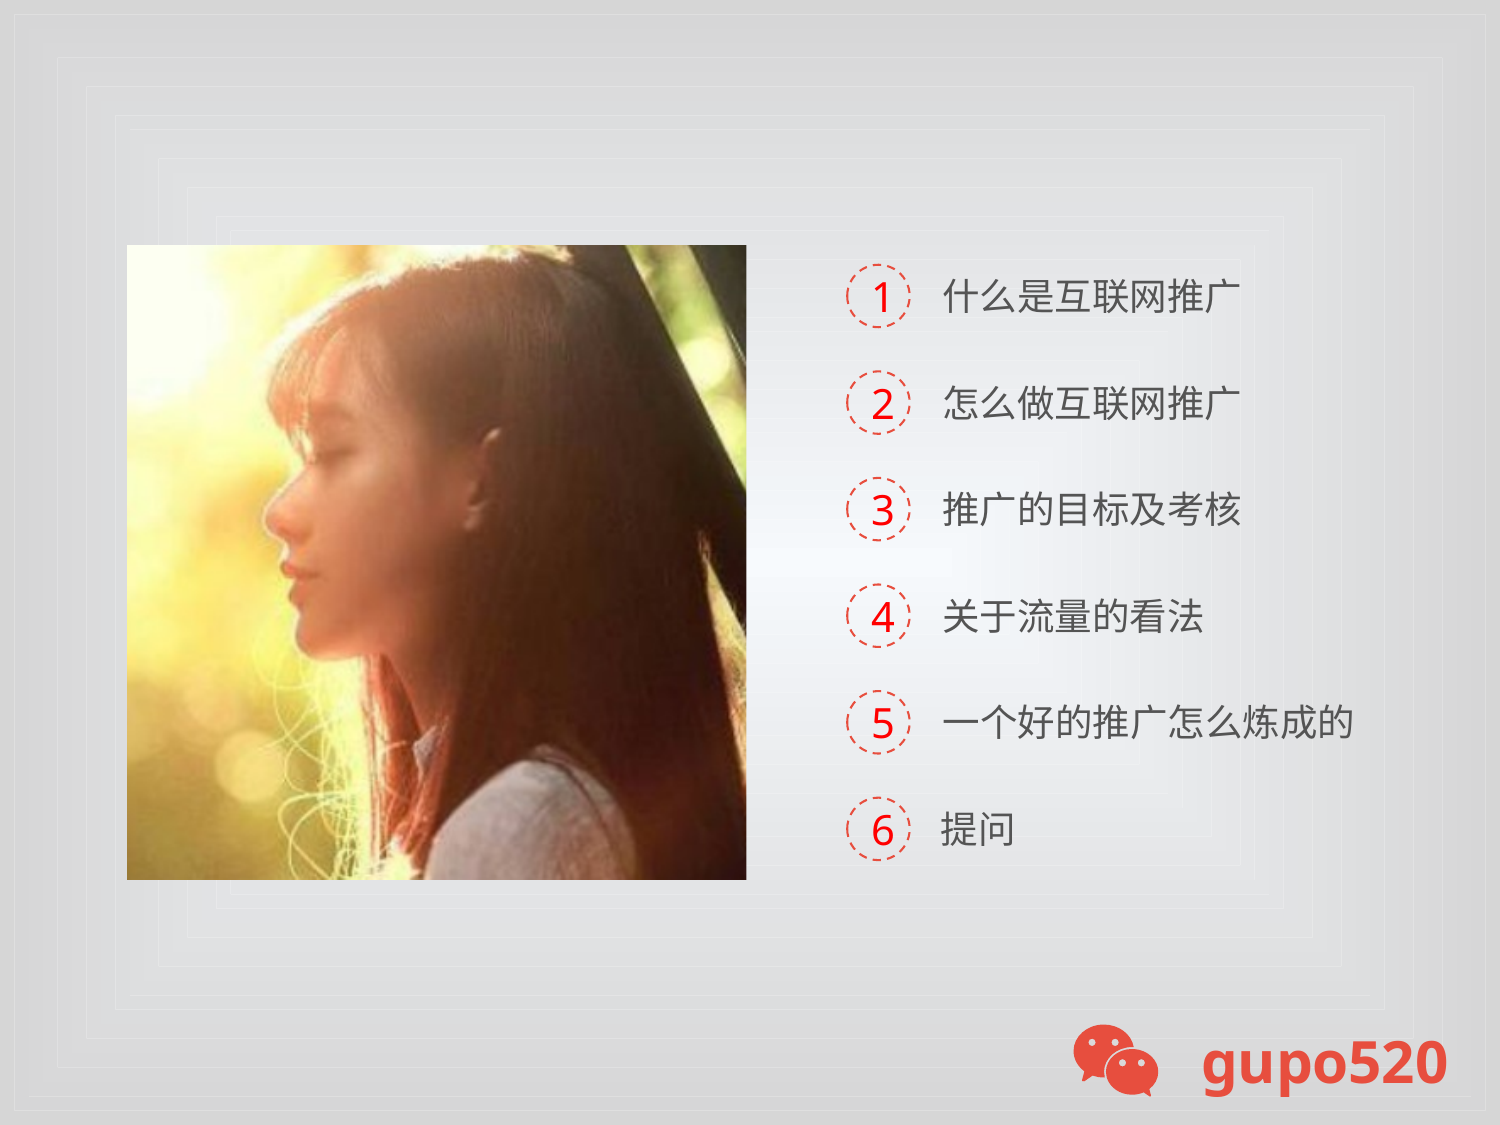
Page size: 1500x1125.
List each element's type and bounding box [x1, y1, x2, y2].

text_box [847, 371, 1260, 434]
text_box [847, 691, 1373, 754]
picture [127, 245, 747, 880]
text_box [1073, 1018, 1473, 1104]
text_box [847, 797, 1045, 861]
text_box [847, 584, 1222, 647]
text_box [847, 264, 1260, 328]
text_box [847, 477, 1260, 541]
